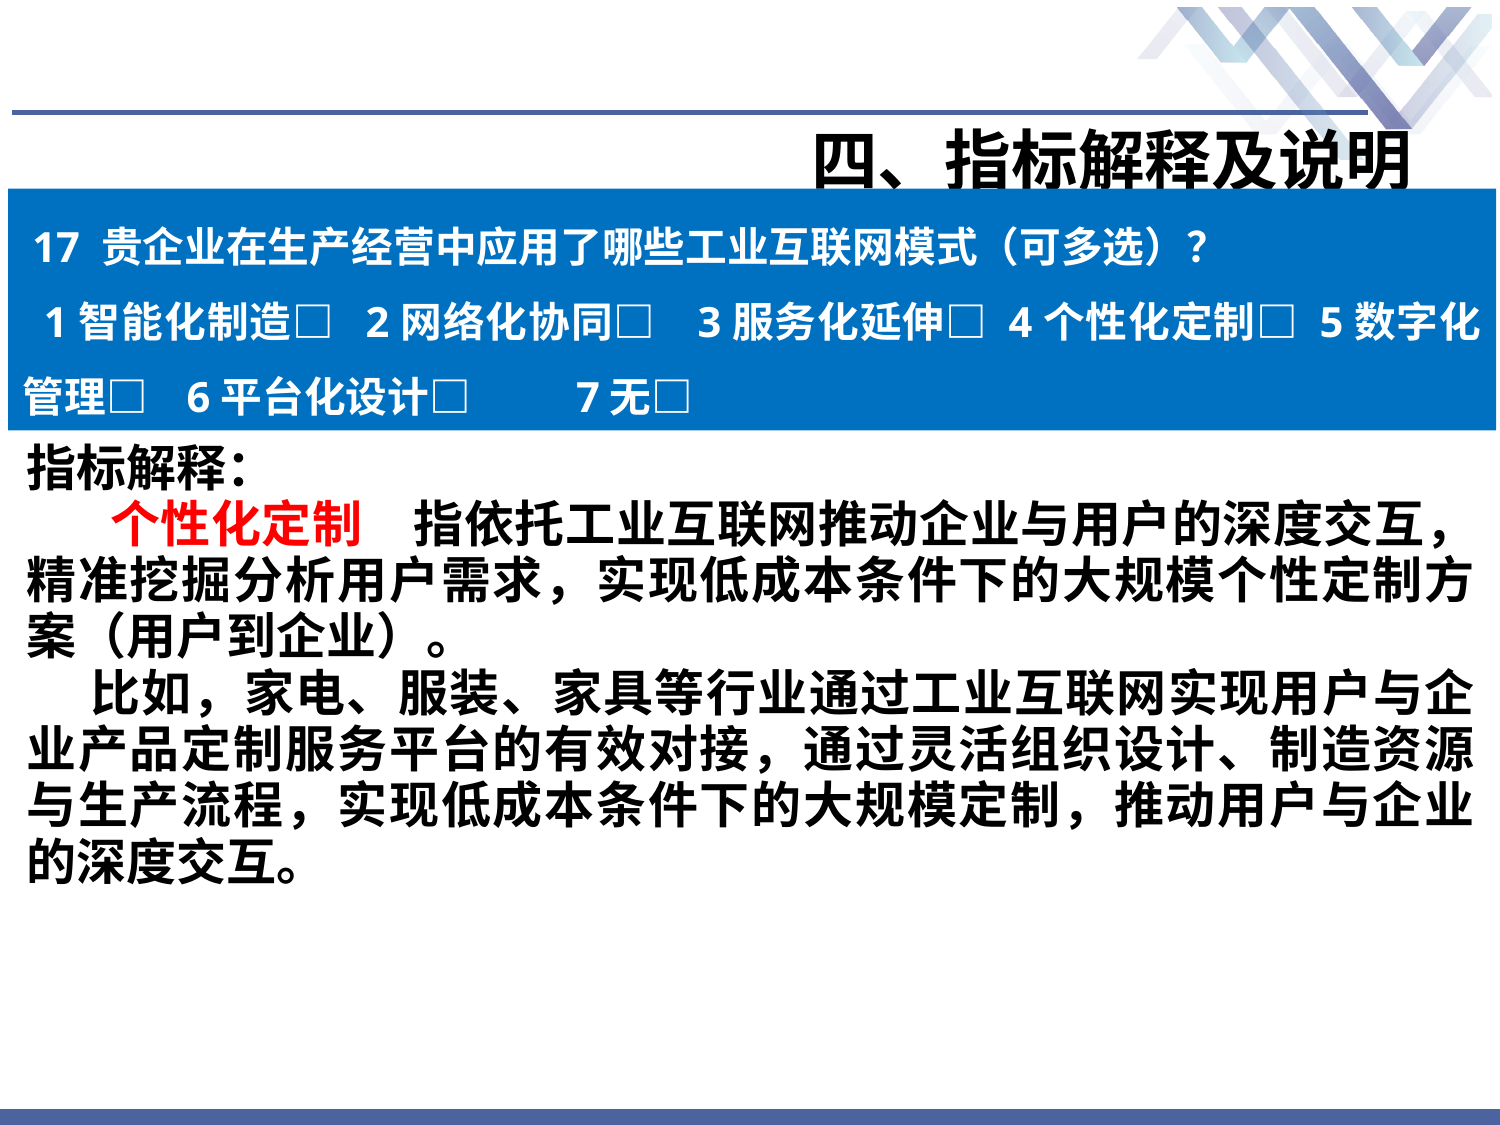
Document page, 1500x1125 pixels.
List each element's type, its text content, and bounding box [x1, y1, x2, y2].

title 四、指标解释及说明 [76, 111, 1427, 188]
text_box 17 贵企业在生产经营中应用了哪些工业互联网模式（可多选）？ 1智能化制造□ 2网络化协同□ 3服务化延伸□ 4个性化定制□ 5数字化管理□ 6平台化设计□ 7无□ [8, 188, 1497, 431]
list 指标解释： 个性化定制 指依托工业互联网推动企业与用户的深度交互，精准挖掘分析用户需求，实现低成本条件下的大规模个性定制方案（用户到企业）。 比如，家电、服装、家具等行业通过工业互联网实现用户与企业产品定制服务平台的有效对接，通过灵活组织设计、制造资源与生产流程，实现低成本条件下的大规模定制，推动用户与企业的深度交互。 [11, 432, 1490, 1125]
picture [1056, 7, 1492, 160]
